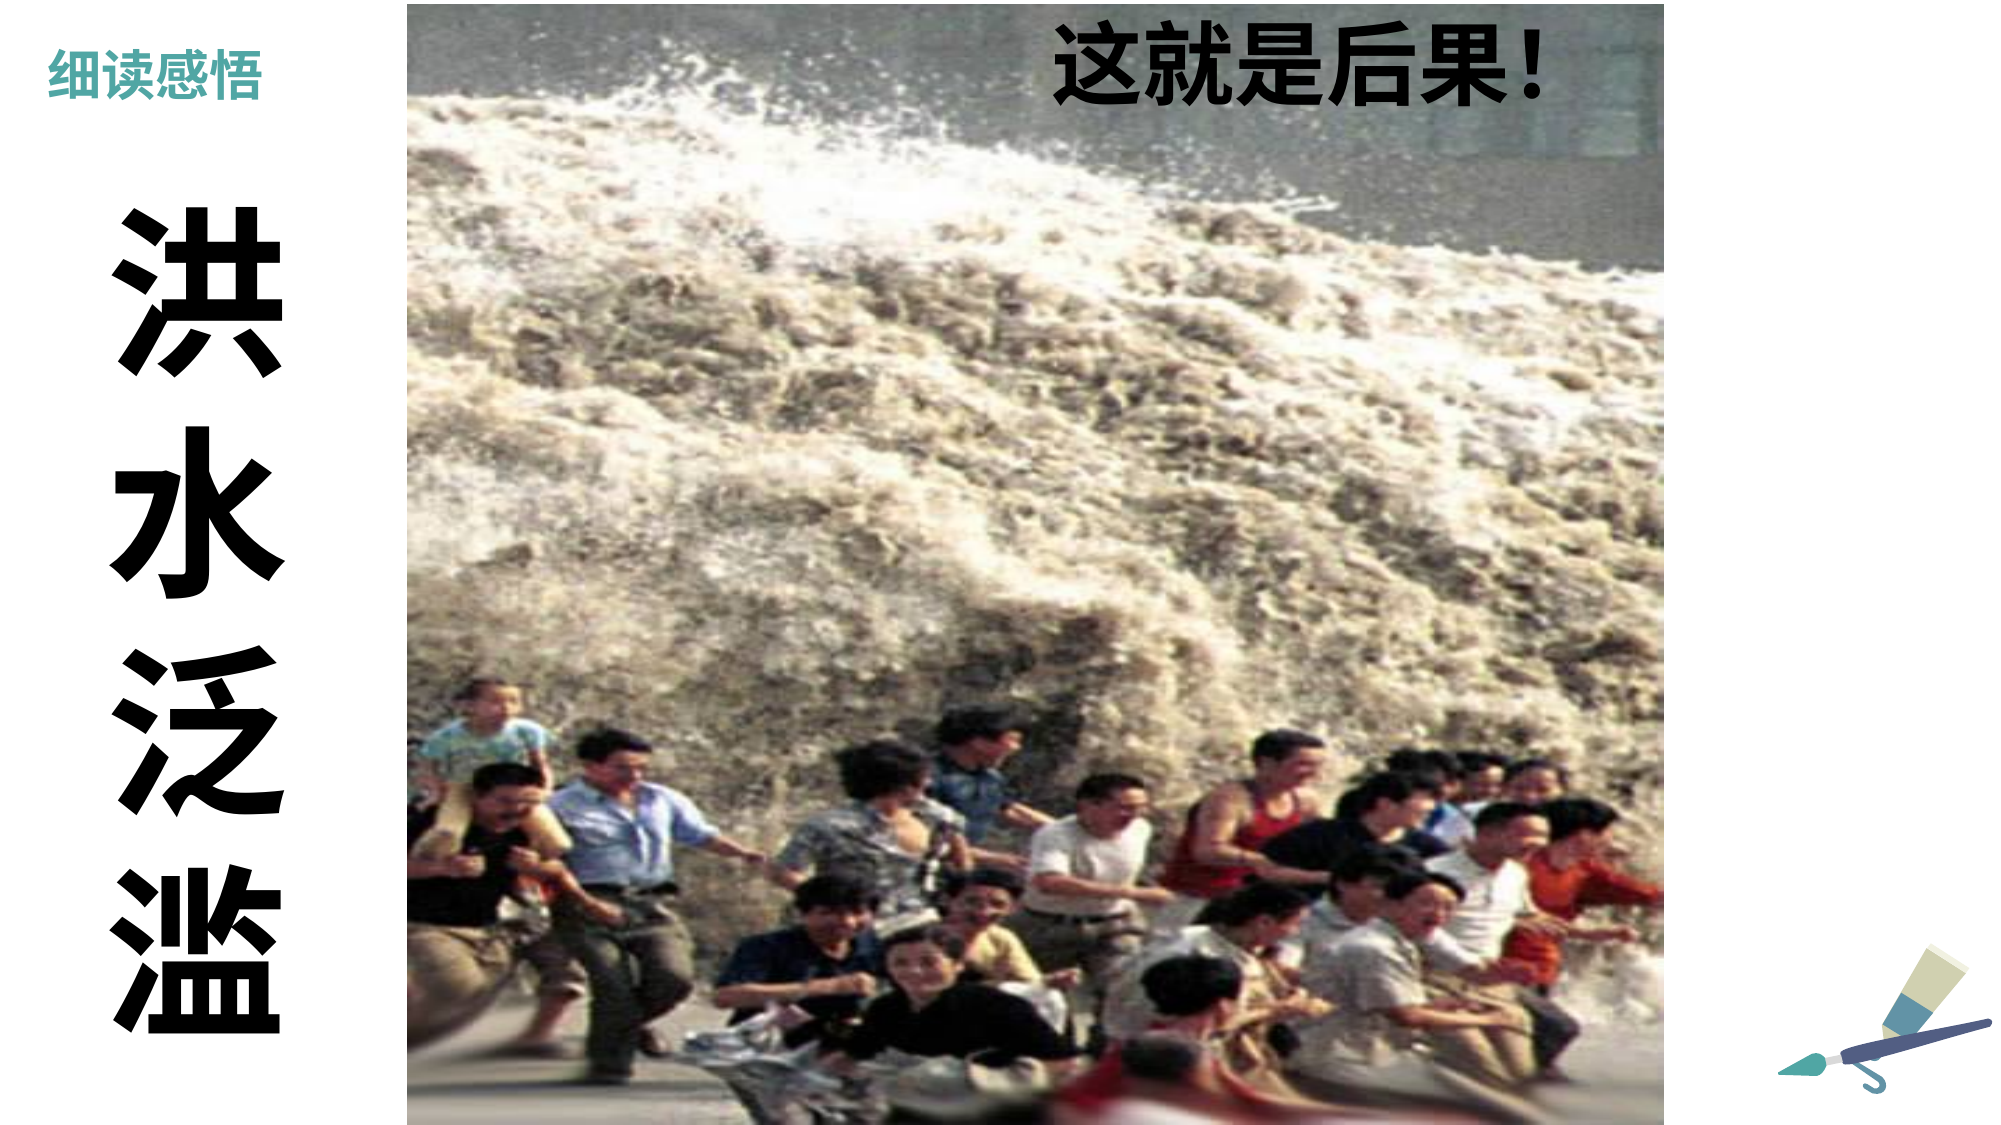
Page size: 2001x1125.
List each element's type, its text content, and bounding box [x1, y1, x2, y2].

text_box 洪 水 泛 滥 [90, 171, 407, 1066]
text_box 细读感悟 [32, 33, 347, 114]
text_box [1811, 945, 1974, 1125]
picture [407, 4, 1664, 1125]
text_box 这就是后果！ [1036, 0, 1617, 4]
